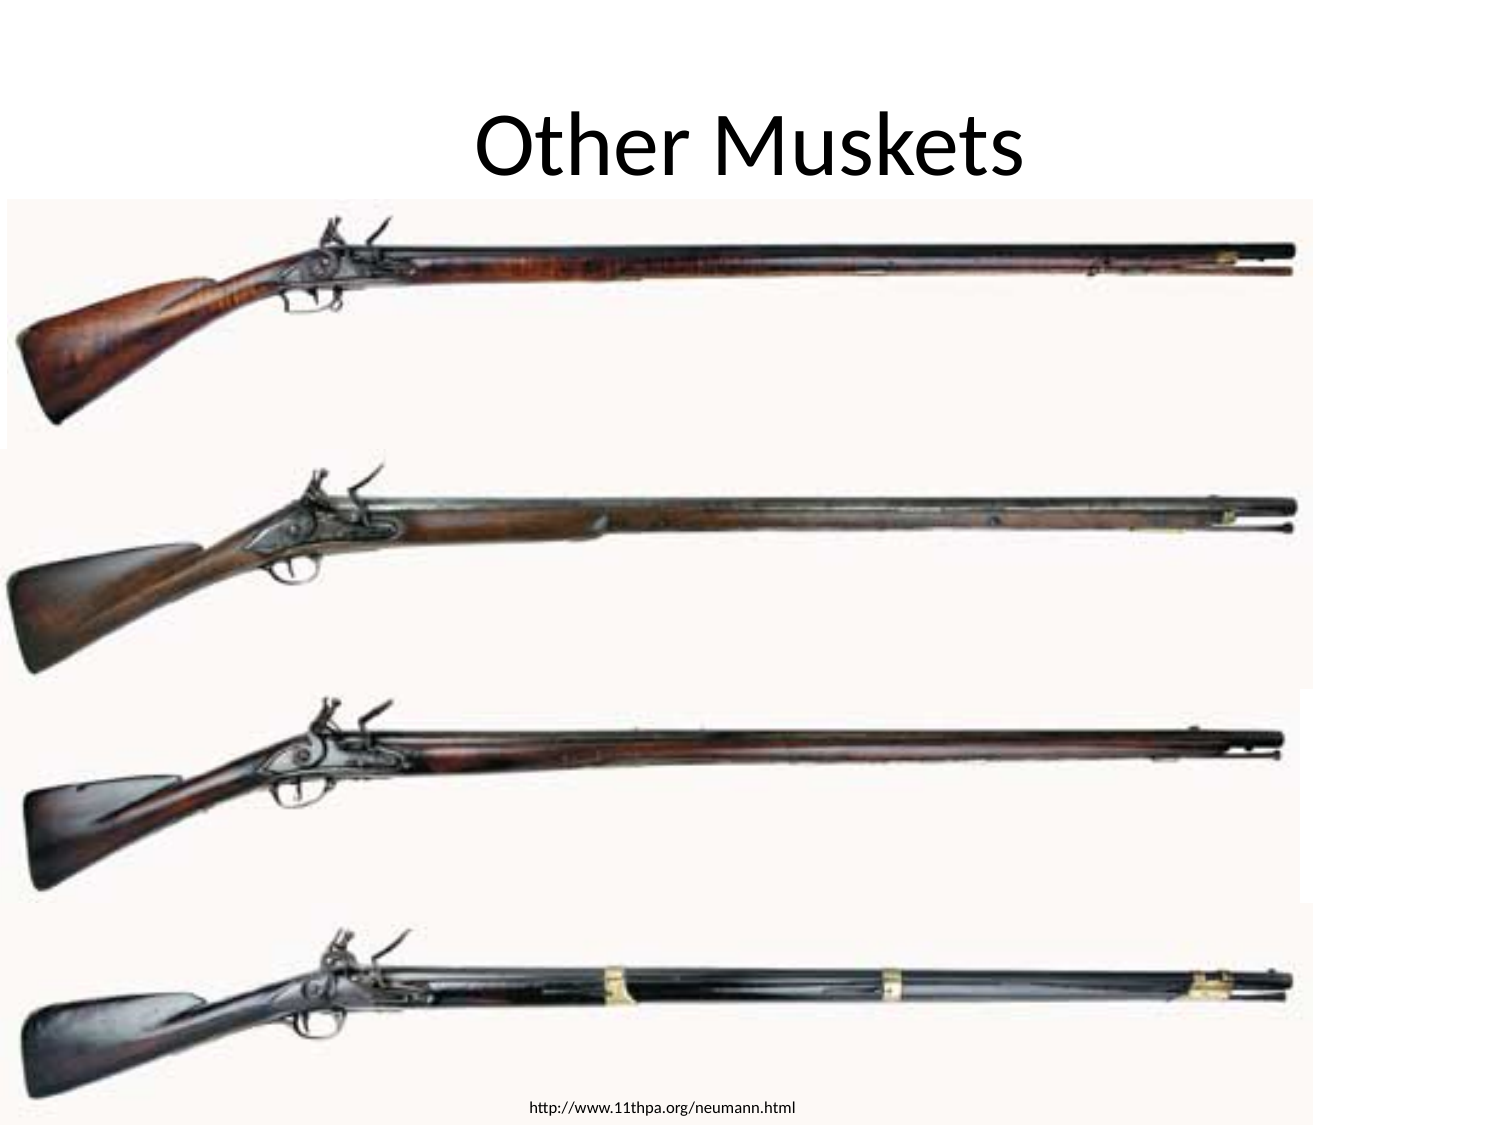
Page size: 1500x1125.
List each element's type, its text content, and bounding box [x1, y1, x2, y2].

title Other Muskets [75, 45, 1425, 233]
picture [0, 199, 1313, 1125]
